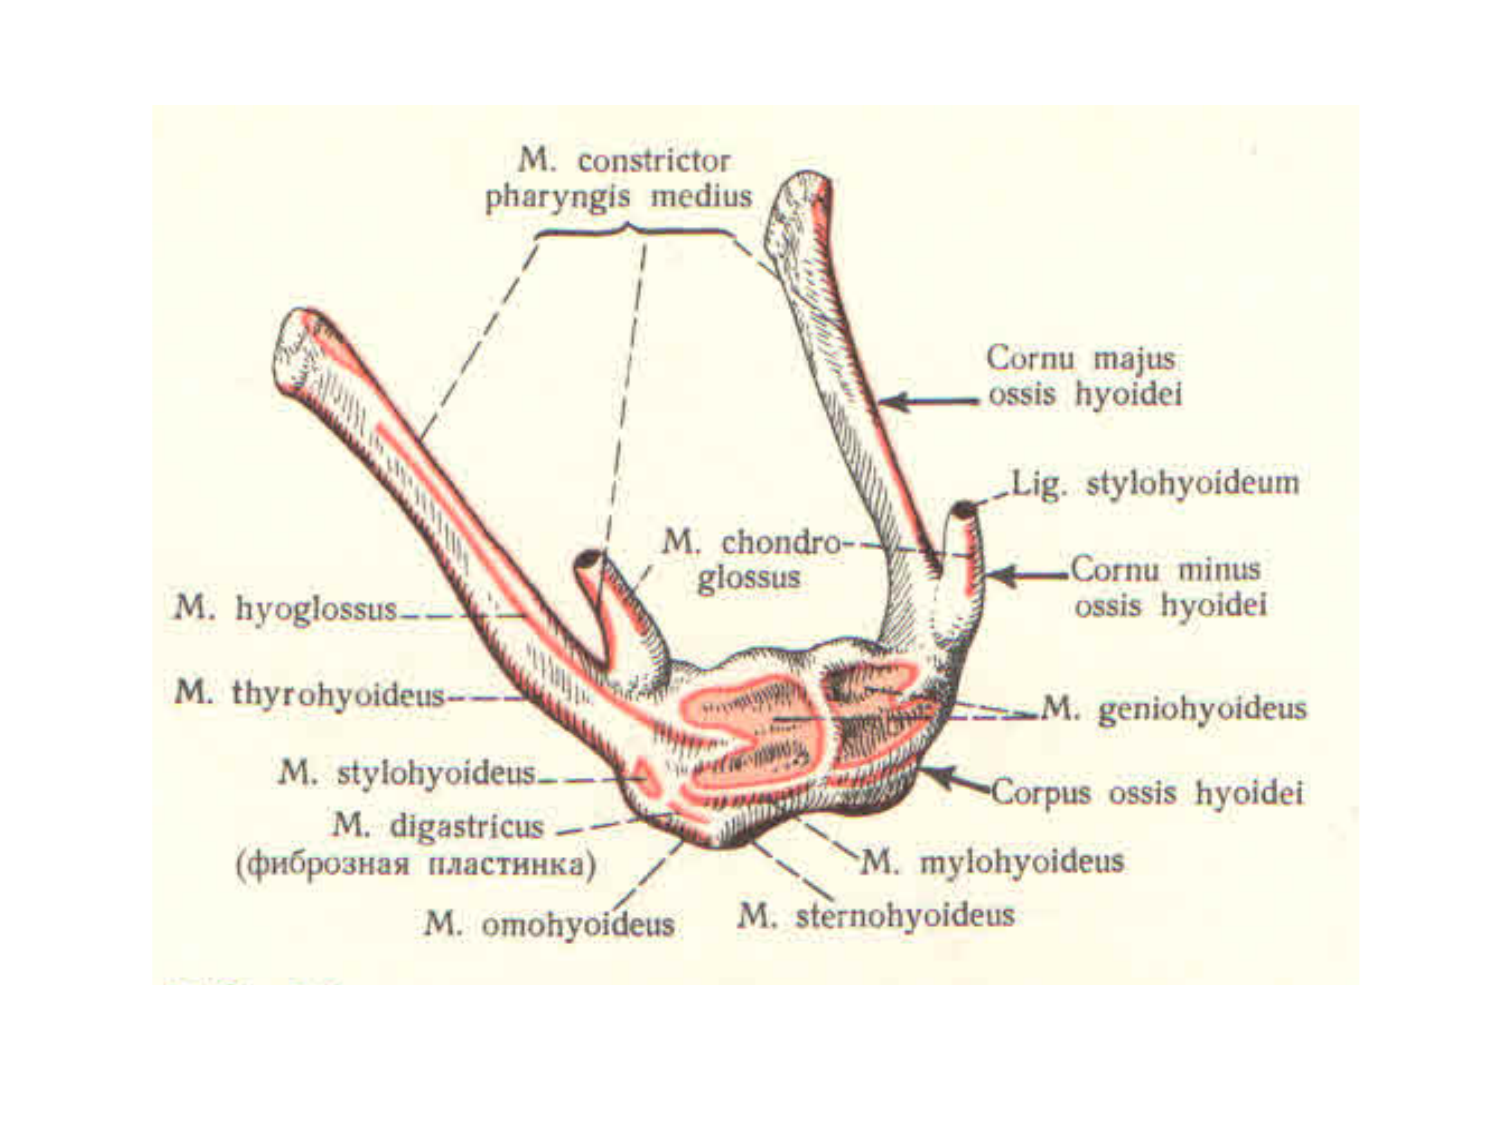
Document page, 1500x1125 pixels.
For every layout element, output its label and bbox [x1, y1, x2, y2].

picture [152, 105, 1360, 985]
